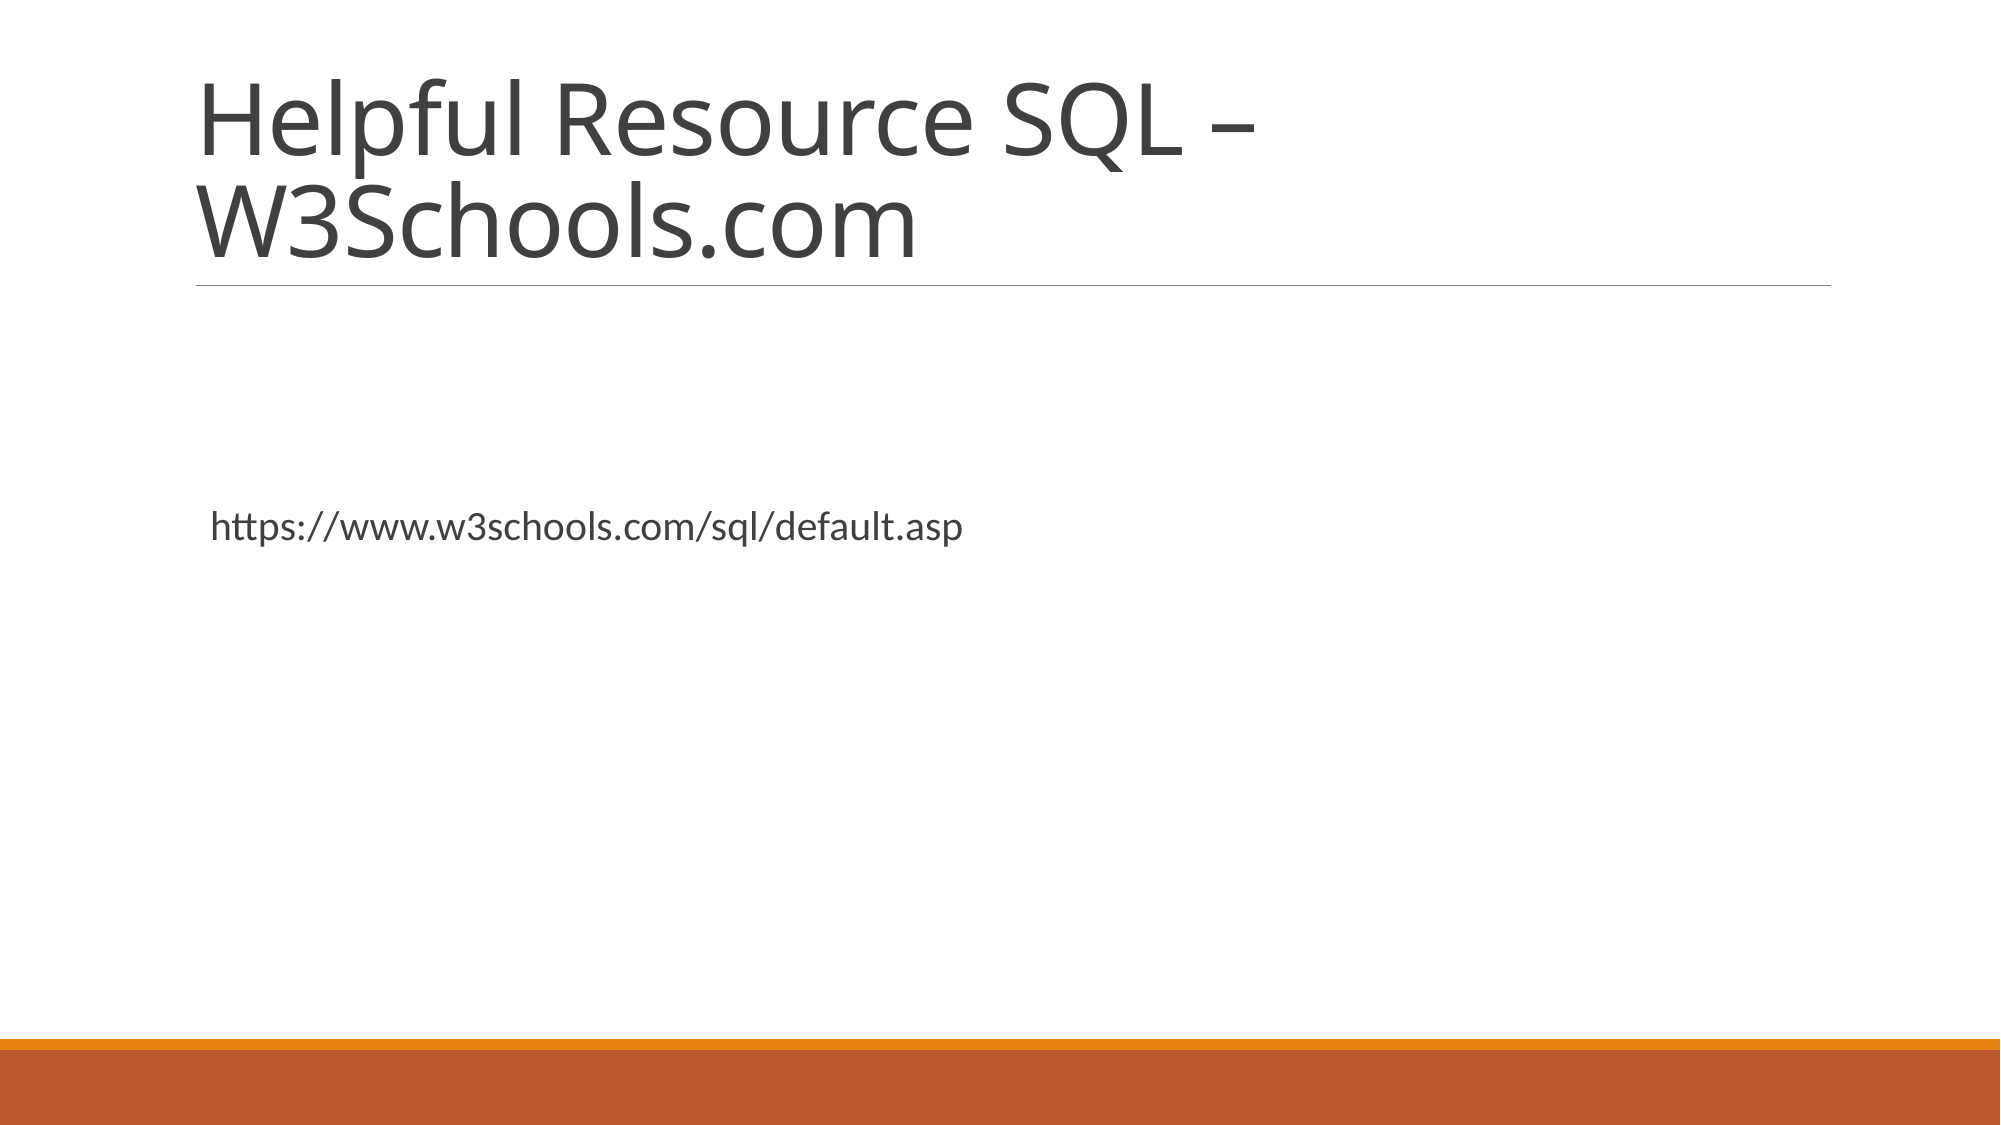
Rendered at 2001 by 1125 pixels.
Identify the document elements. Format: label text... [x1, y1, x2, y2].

title Helpful Resource SQL – W3Schools.com [180, 47, 1830, 285]
list https://www.w3schools.com/sql/default.asp [195, 344, 1845, 1004]
